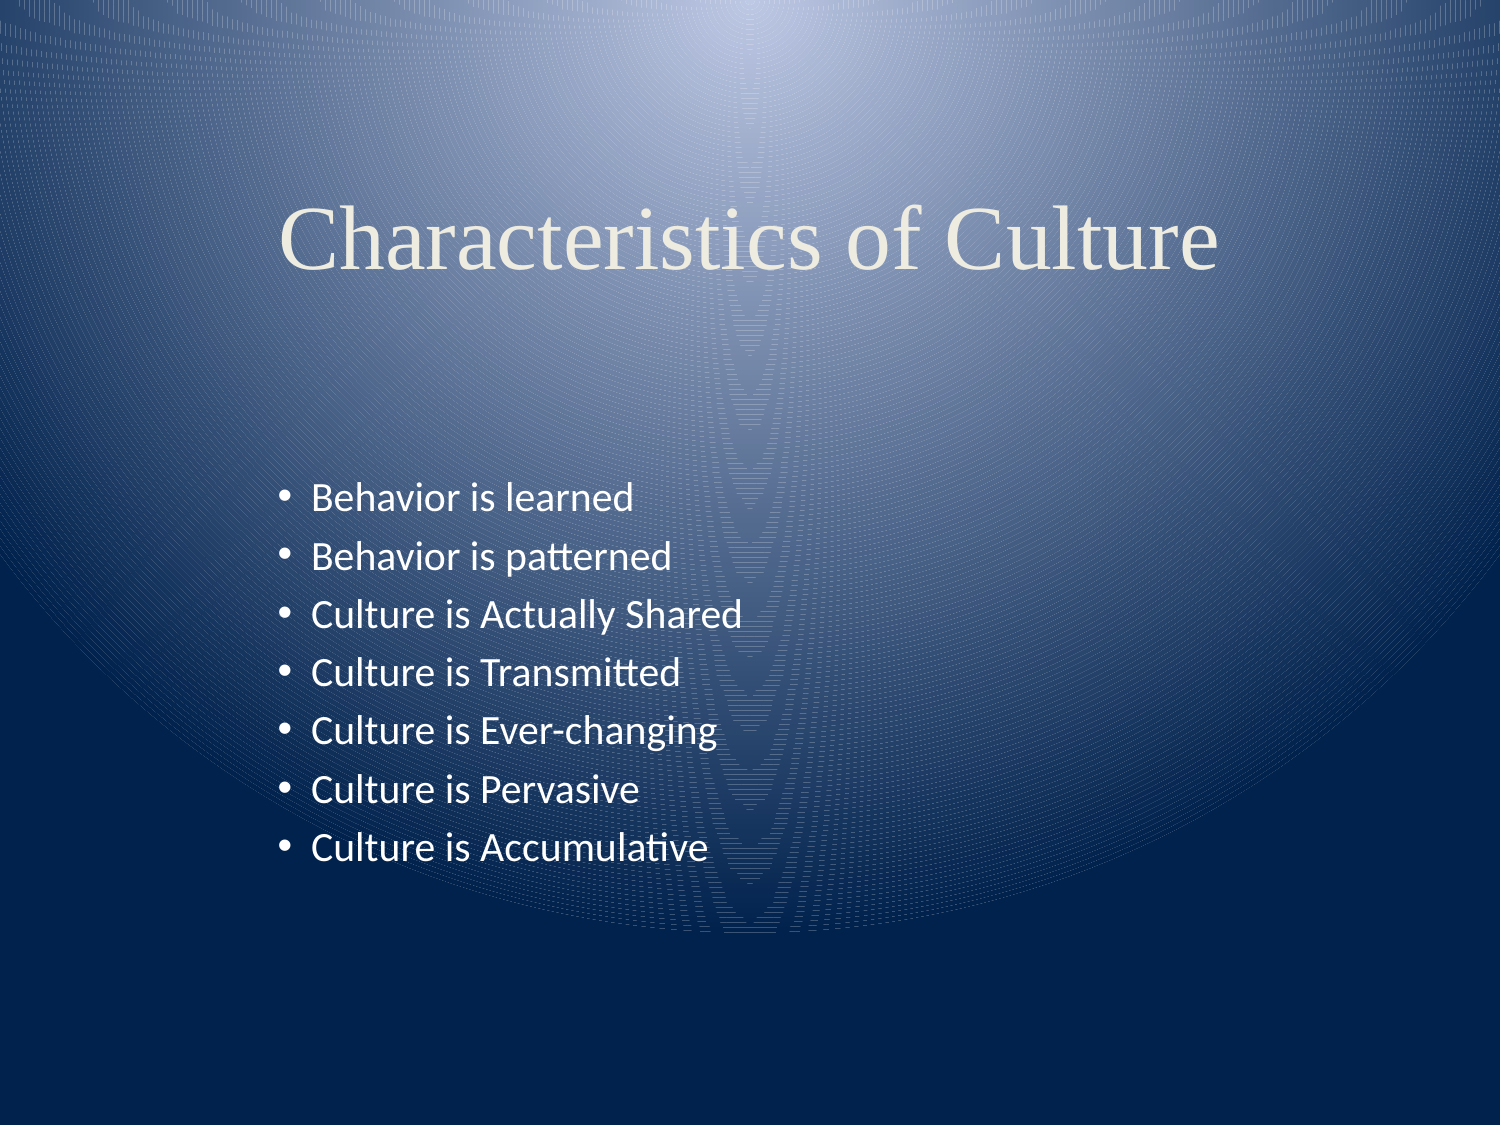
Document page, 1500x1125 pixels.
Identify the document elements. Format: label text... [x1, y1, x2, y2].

subtitle Behavior is learned Behavior is patterned Culture is Actually Shared Culture is Transmitted Culture is Ever-changing Culture is Pervasive Culture is Accumulative [262, 462, 1313, 888]
title Characteristics of Culture [112, 112, 1388, 463]
